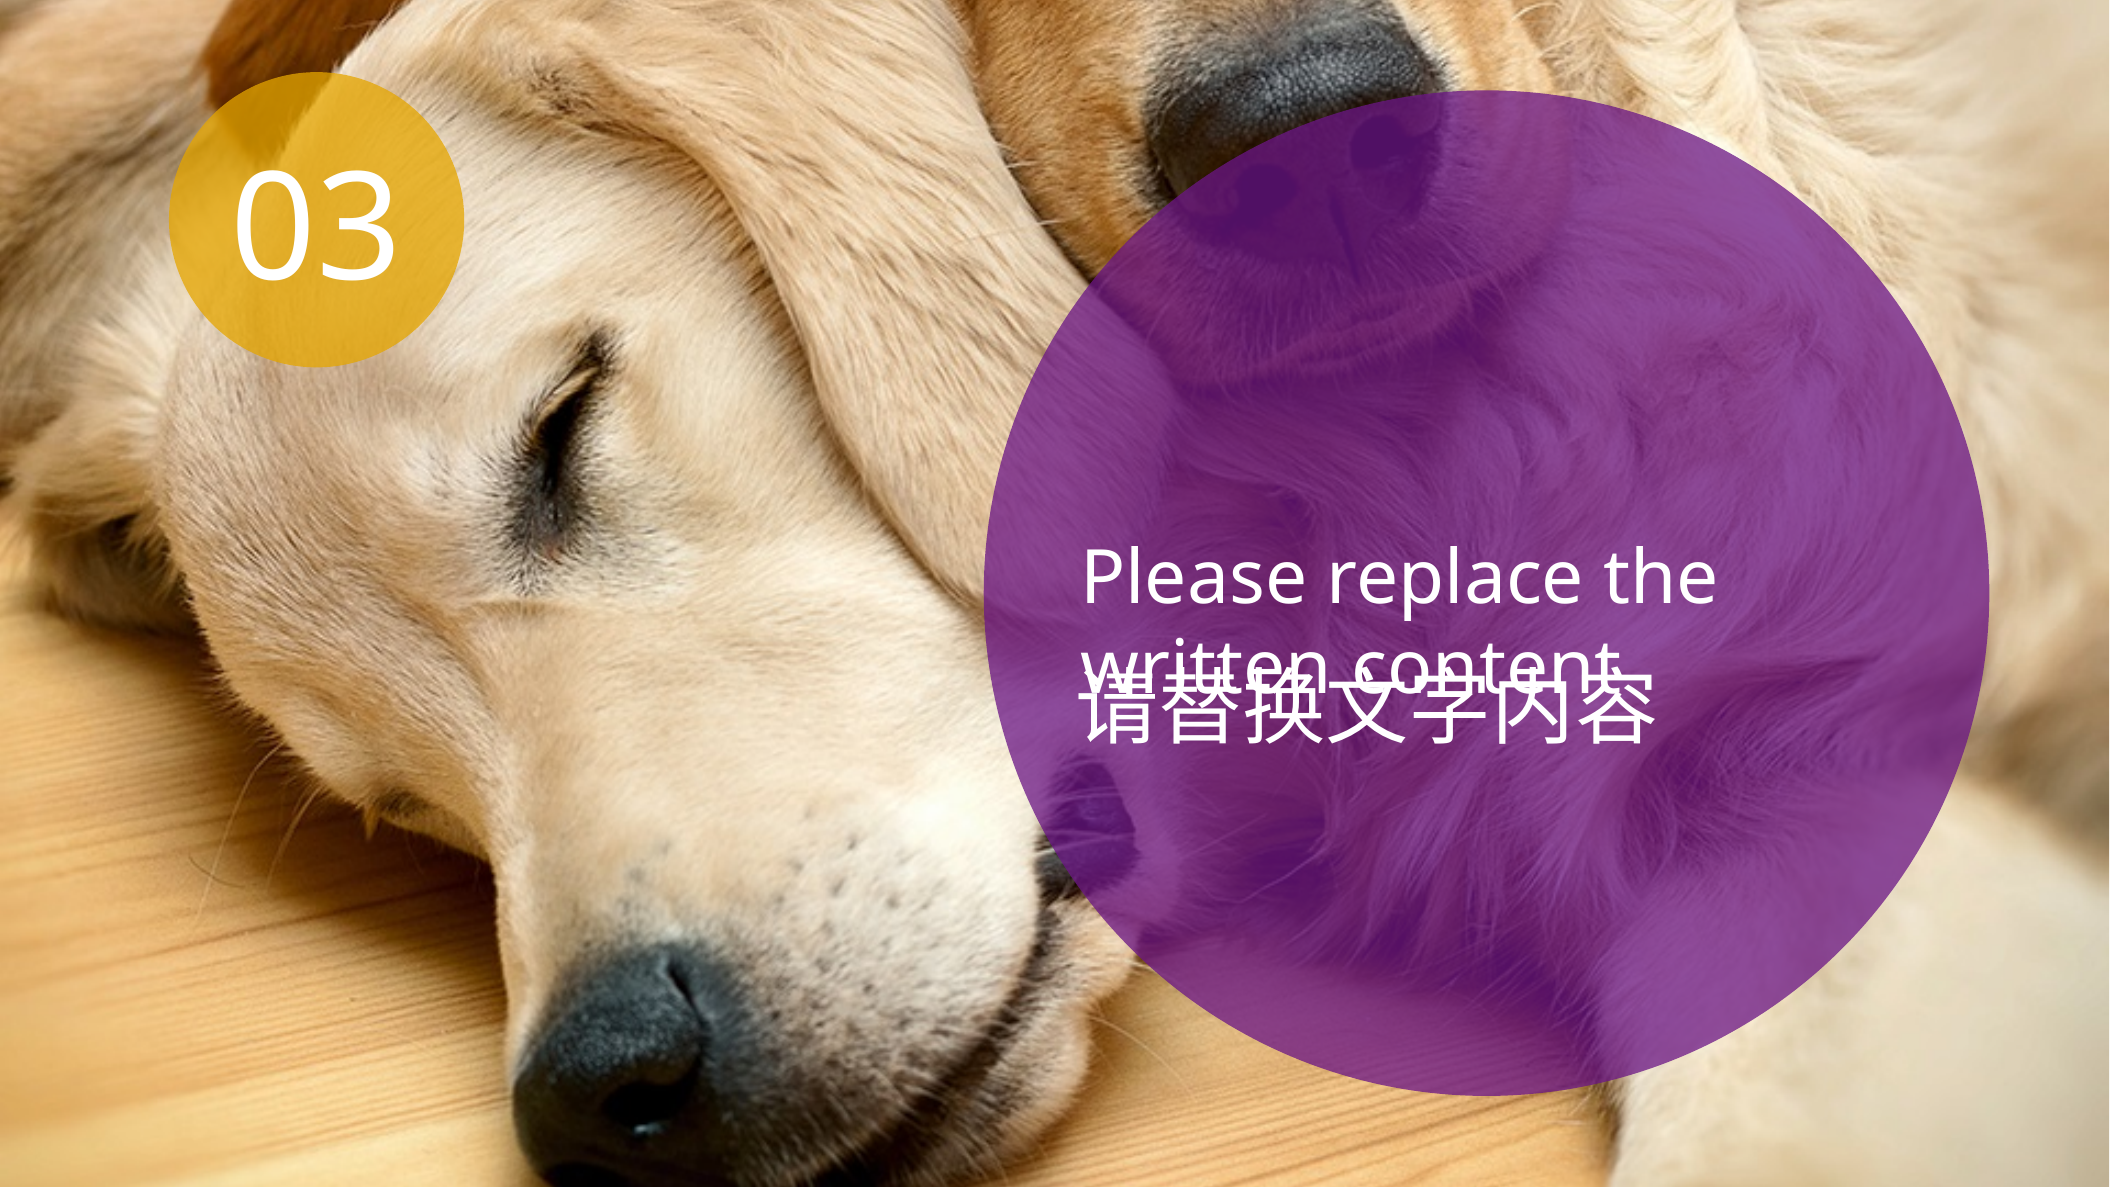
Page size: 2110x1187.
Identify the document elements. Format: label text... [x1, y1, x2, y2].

text_box Please replace the written content [1065, 521, 1973, 716]
text_box [982, 89, 1991, 1097]
text_box 请替换文字内容 [1033, 627, 1673, 762]
text_box [0, 0, 2110, 1187]
text_box 03 [167, 71, 466, 369]
